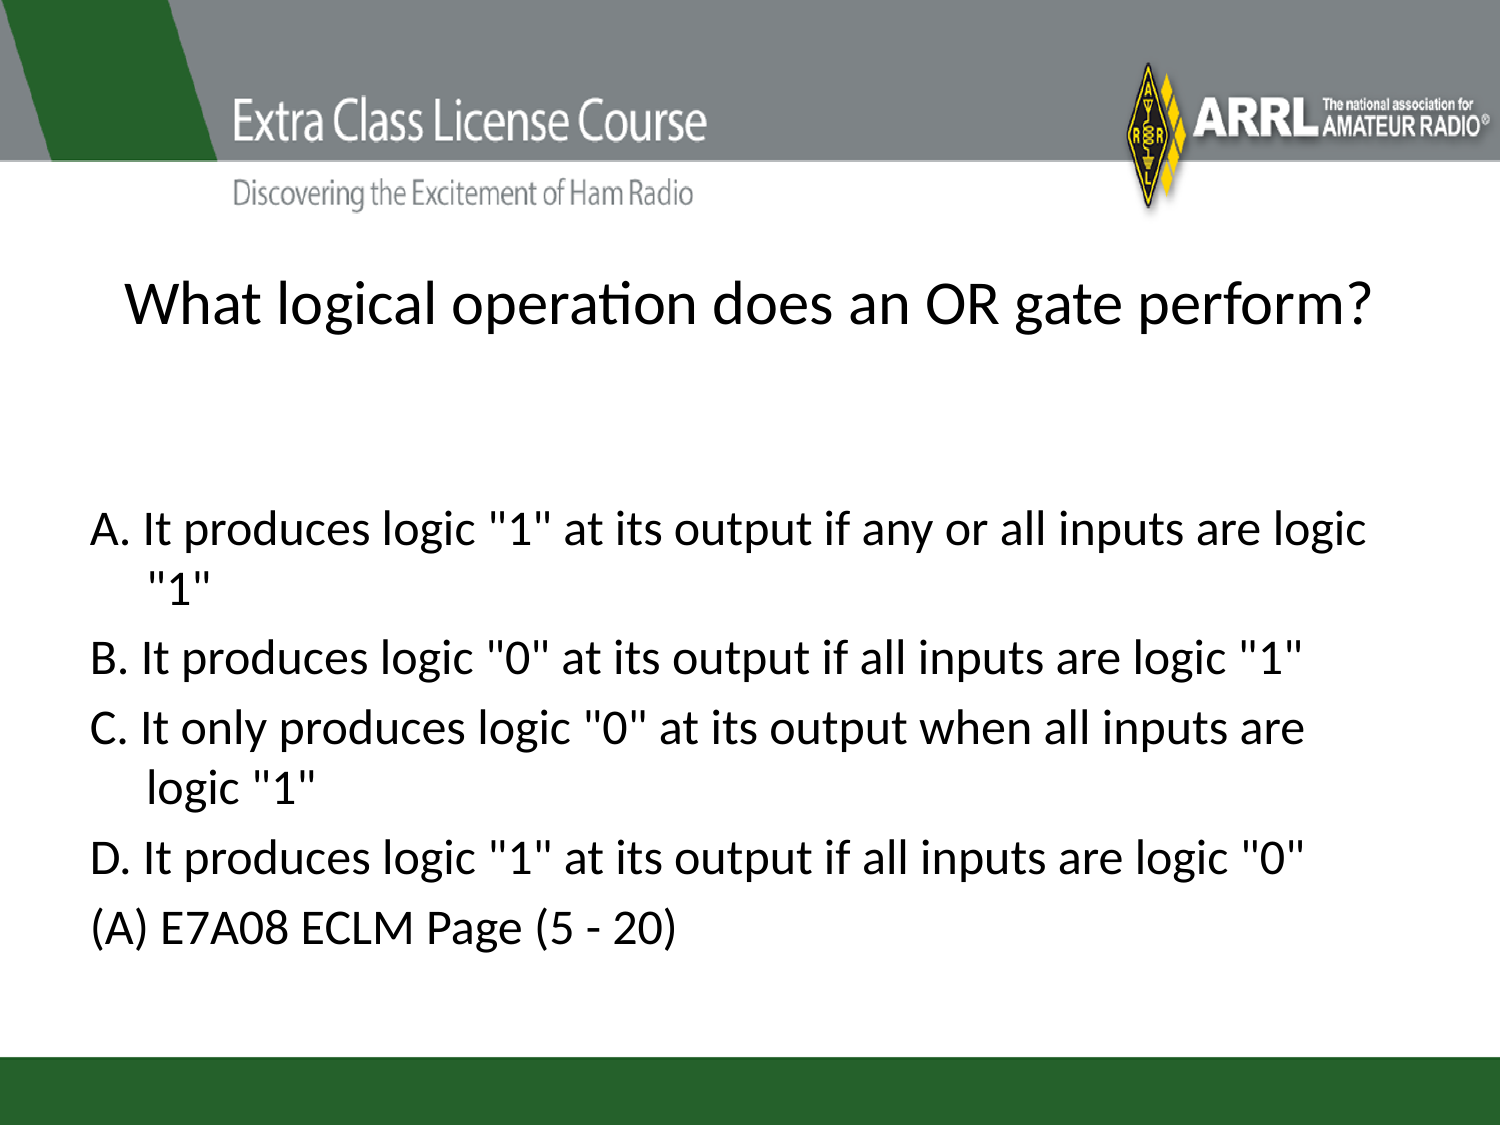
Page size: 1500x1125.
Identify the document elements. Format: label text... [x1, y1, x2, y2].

title What logical operation does an OR gate perform? [75, 254, 1425, 435]
picture [0, 0, 1500, 1125]
list A. It produces logic "1" at its output if any or all inputs are logic "1" B. It produces logic "0" at its output if all inputs are logic "1" C. It only produces logic "0" at its output when all inputs are logic "1" D. It produces logic "1" at its output if all inputs are logic "0" (A) E7A08 ECLM Page (5 - 20) [75, 487, 1425, 1005]
